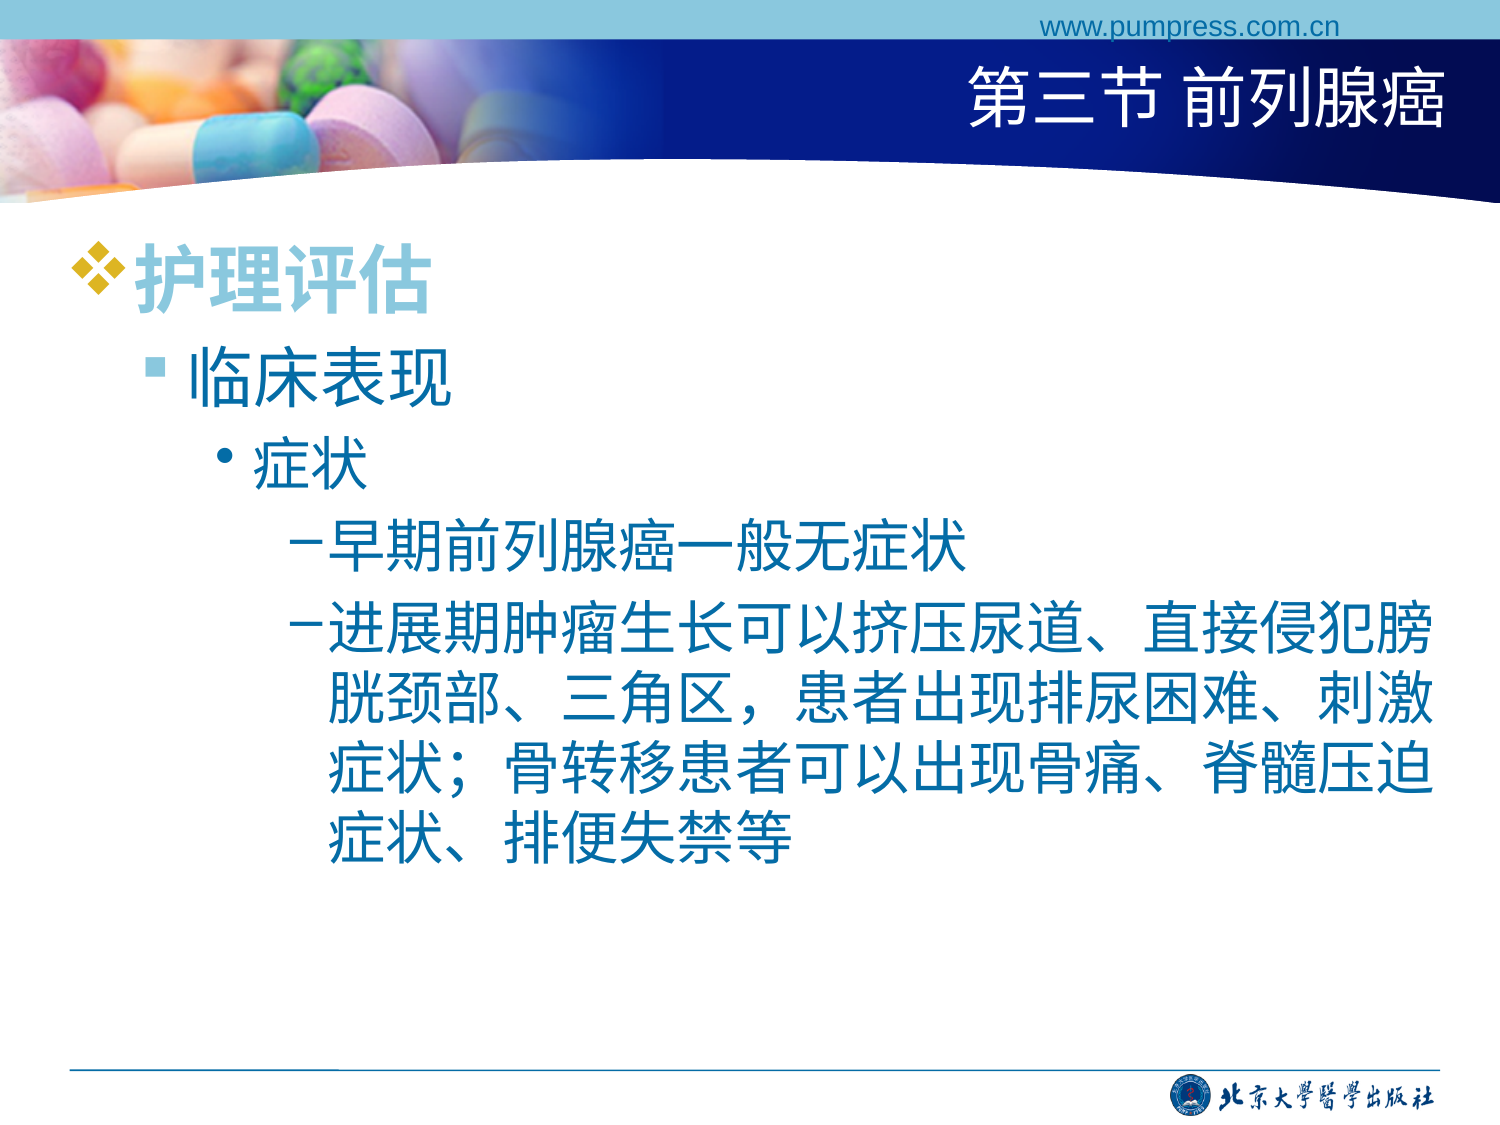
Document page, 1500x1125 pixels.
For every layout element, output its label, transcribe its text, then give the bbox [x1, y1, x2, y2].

slide_number www.pumpress.com.cn [1025, 0, 1463, 38]
title 第三节 前列腺癌 [137, 49, 1463, 143]
picture [1170, 1074, 1436, 1118]
picture [0, 40, 1500, 203]
list 护理评估 临床表现 症状 早期前列腺癌一般无症状 进展期肿瘤生长可以挤压尿道、直接侵犯膀胱颈部、三角区，患者出现排尿困难、刺激症状；骨转移患者可以出现骨痛、脊髓压迫症状、排便失禁等 [49, 224, 1463, 1026]
